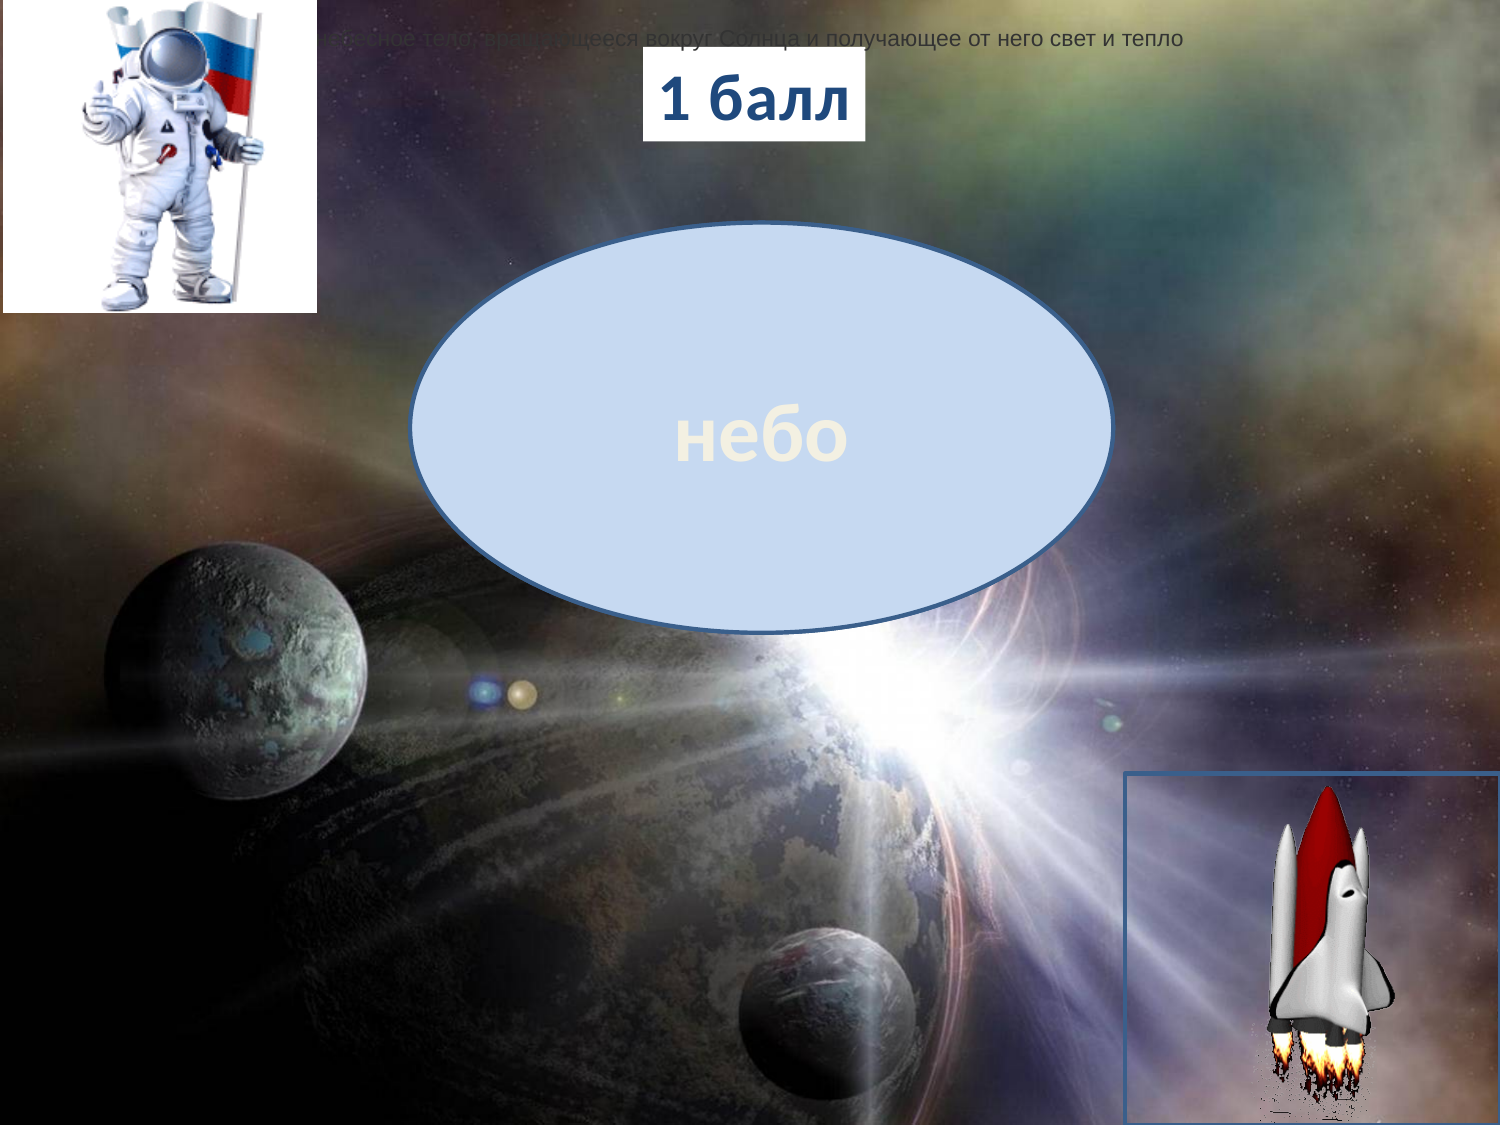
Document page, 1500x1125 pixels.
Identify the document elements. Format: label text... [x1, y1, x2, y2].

text_box 1 балл [643, 59, 866, 142]
text_box небесное тело, вращающееся вокруг Солнца и получающее от него свет и тепло [322, 16, 1200, 59]
text_box [407, 220, 1116, 635]
text_box [1123, 771, 1500, 1125]
picture [0, 0, 1500, 1125]
